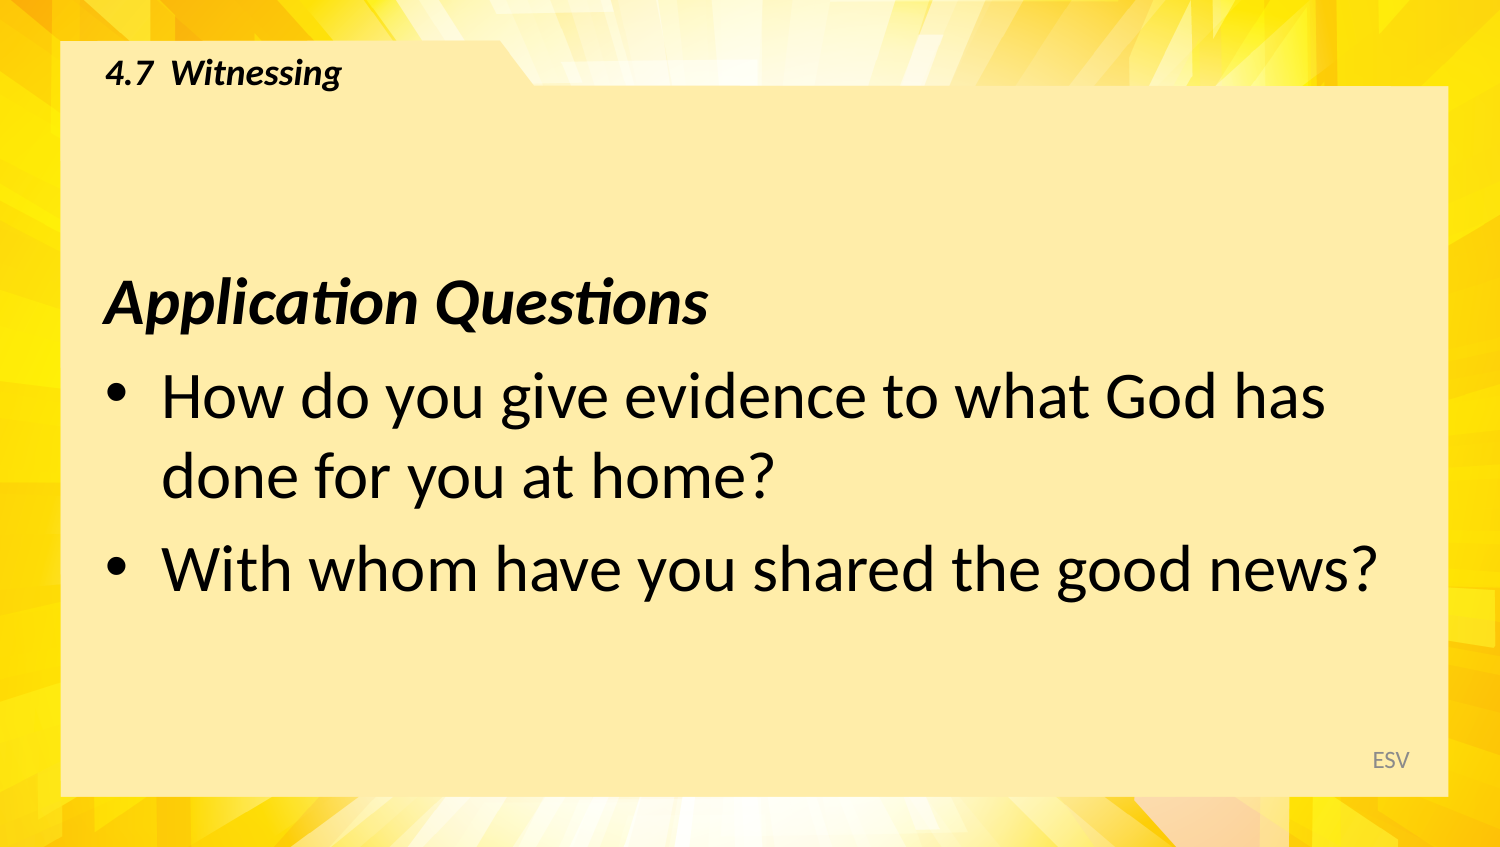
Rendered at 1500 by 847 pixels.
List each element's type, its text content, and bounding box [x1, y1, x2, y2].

list Application Questions How do you give evidence to what God has done for you at home? With whom have you shared the good news? [89, 141, 1403, 722]
footer ESV [950, 736, 1425, 782]
picture [0, 0, 1500, 847]
title 4.7 Witnessing [89, 33, 1420, 108]
